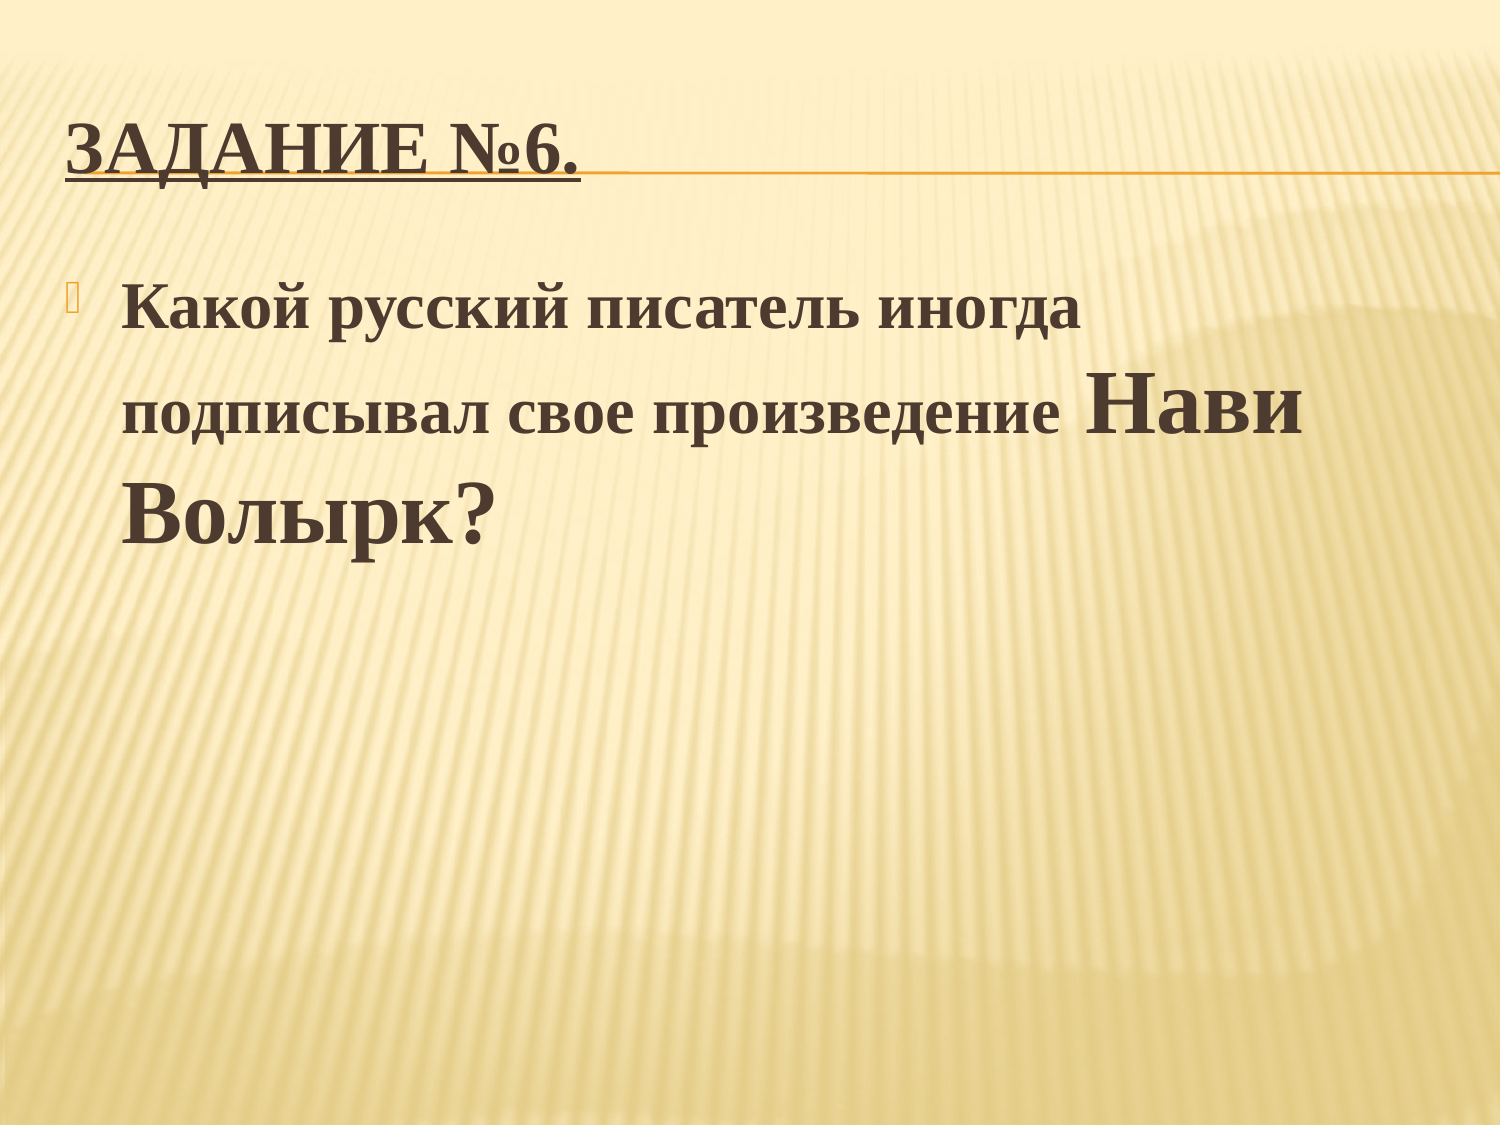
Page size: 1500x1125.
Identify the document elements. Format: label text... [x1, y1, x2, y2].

title Задание №6. [50, 75, 1475, 213]
list Какой русский писатель иногда подписывал свое произведение Нави Волырк? [50, 254, 1475, 998]
